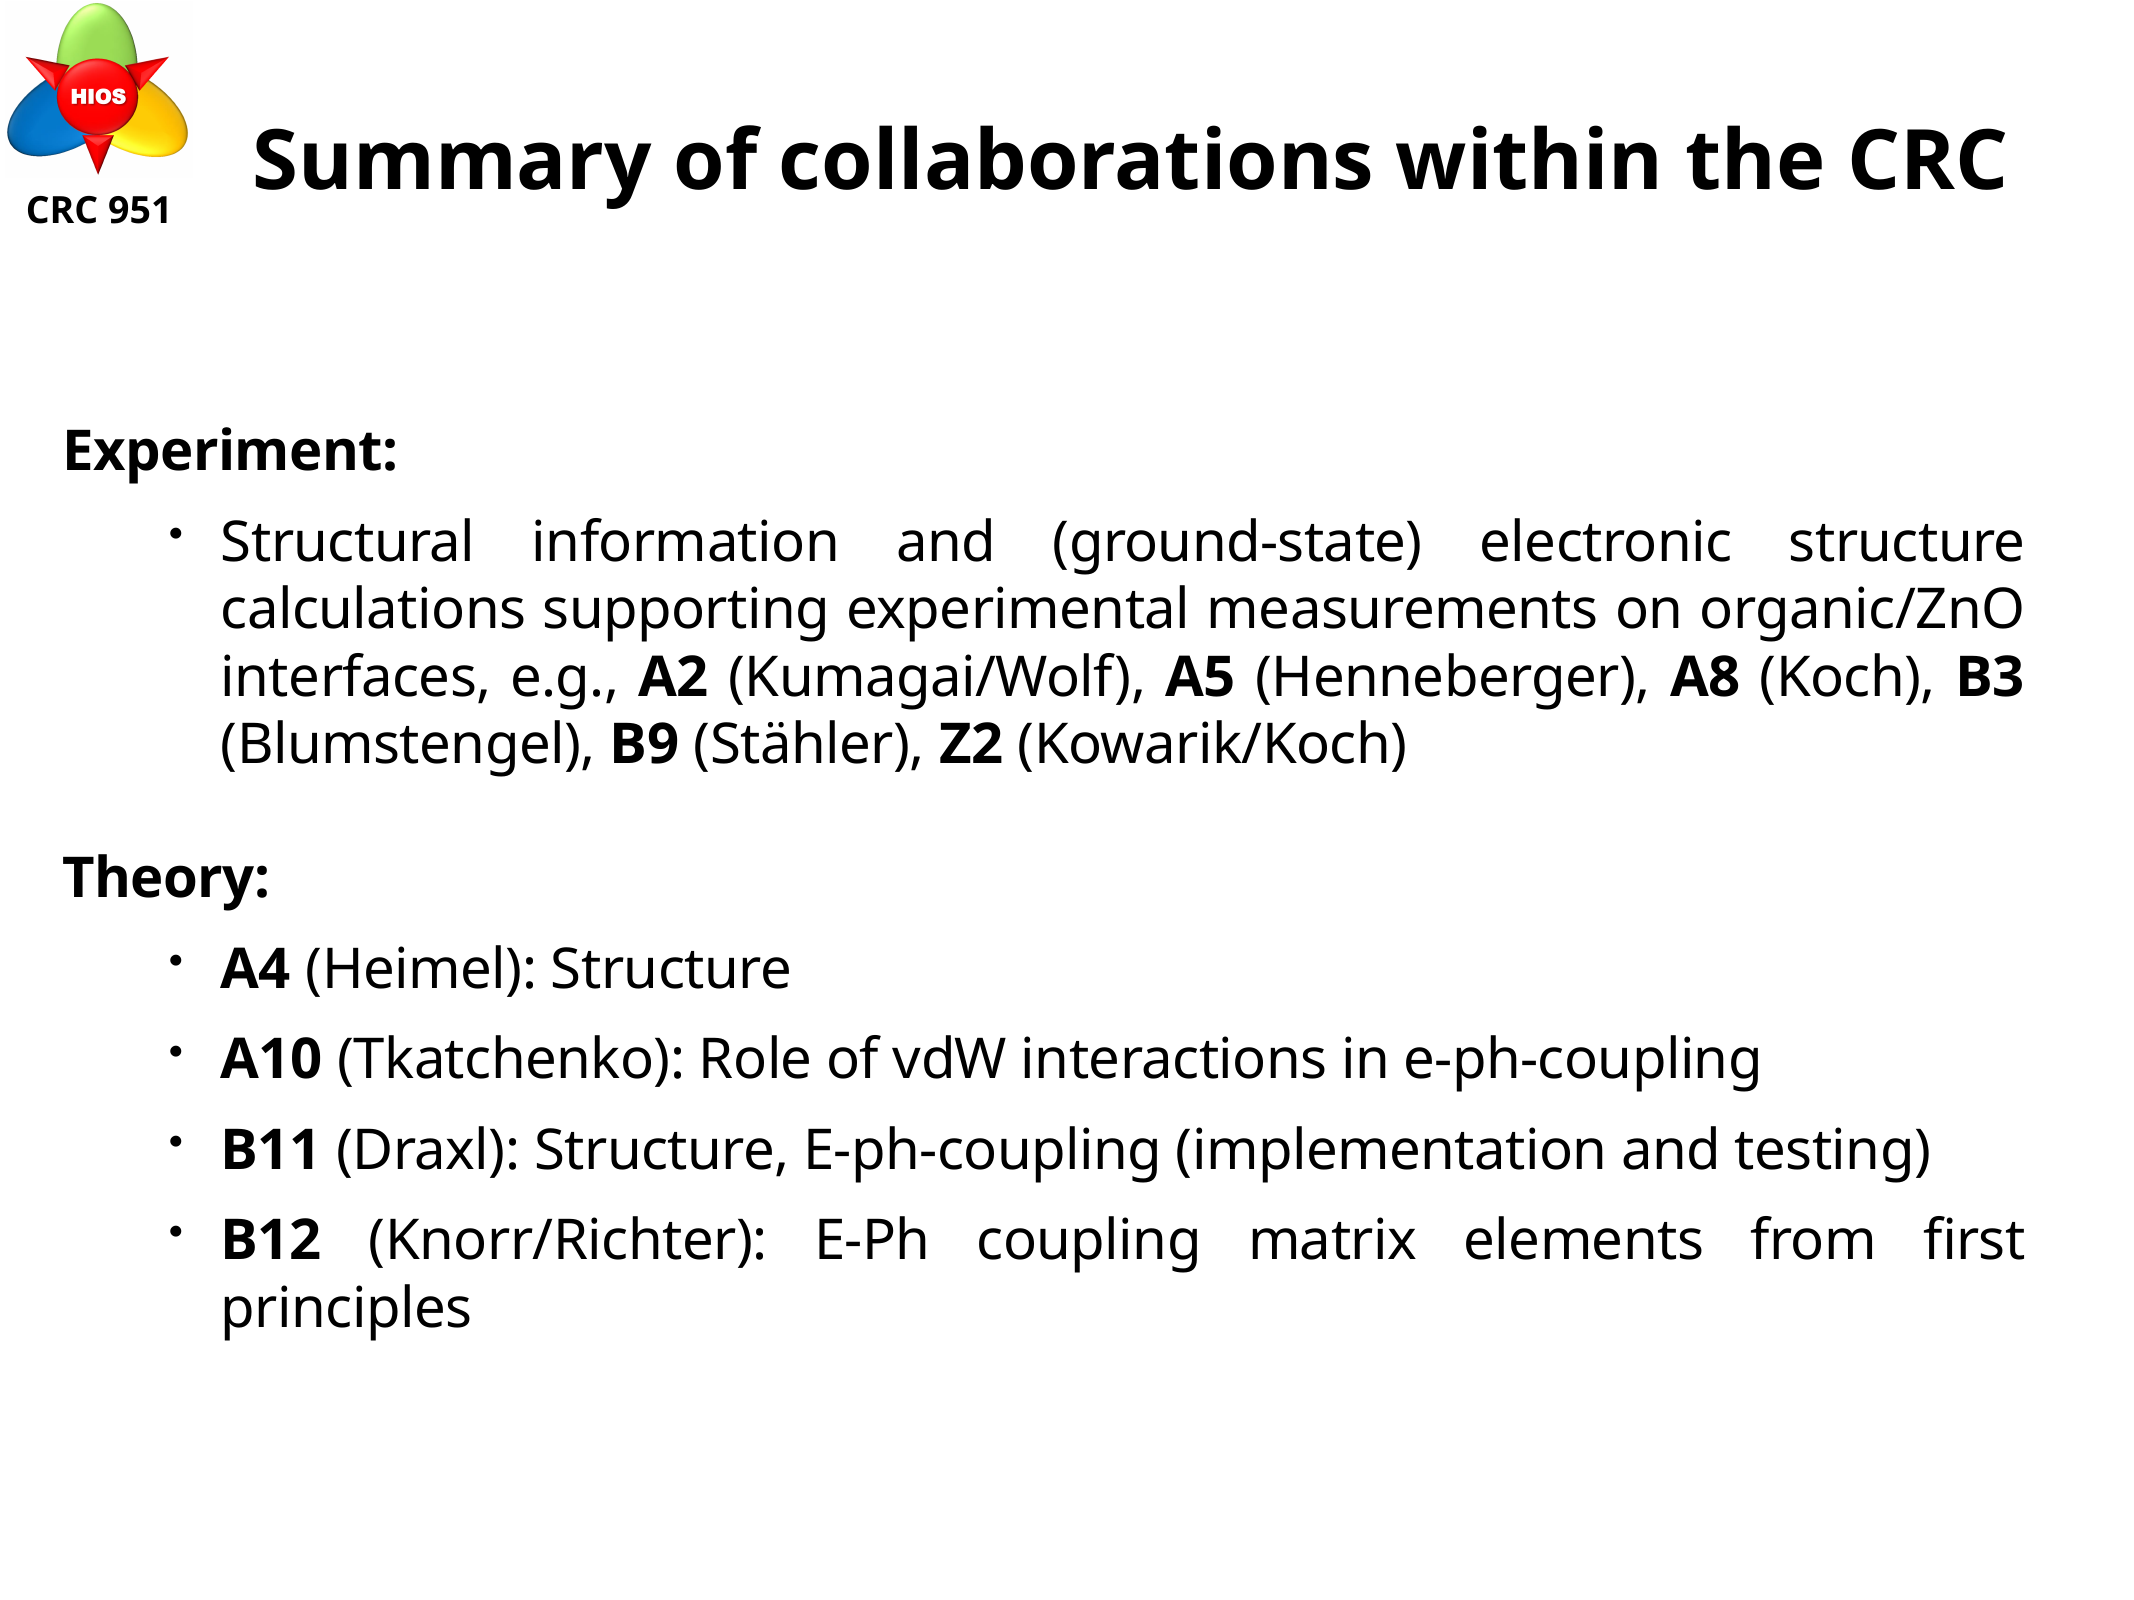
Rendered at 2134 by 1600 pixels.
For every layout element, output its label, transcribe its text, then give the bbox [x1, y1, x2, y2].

title Summary of collaborations within the CRC [220, 33, 2043, 280]
text_box Experiment: Structural information and (ground-state) electronic structure calculations supporting experimental measurements on organic/ZnO interfaces, e.g., A2 (Kumagai/Wolf), A5 (Henneberger), A8 (Koch), B3 (Blumstengel), B9 (Stähler), Z2 (Kowarik/Koch) Theory: A4 (Heimel): Structure A10 (Tkatchenko): Role of vdW interactions in e-ph-coupling B11 (Draxl): Structure, E-ph-coupling (implementation and testing) B12 (Knorr/Richter): E-Ph coupling matrix elements from first principles [62, 414, 2025, 1339]
text_box CRC 951 [5, 185, 193, 231]
picture [5, 1, 193, 178]
